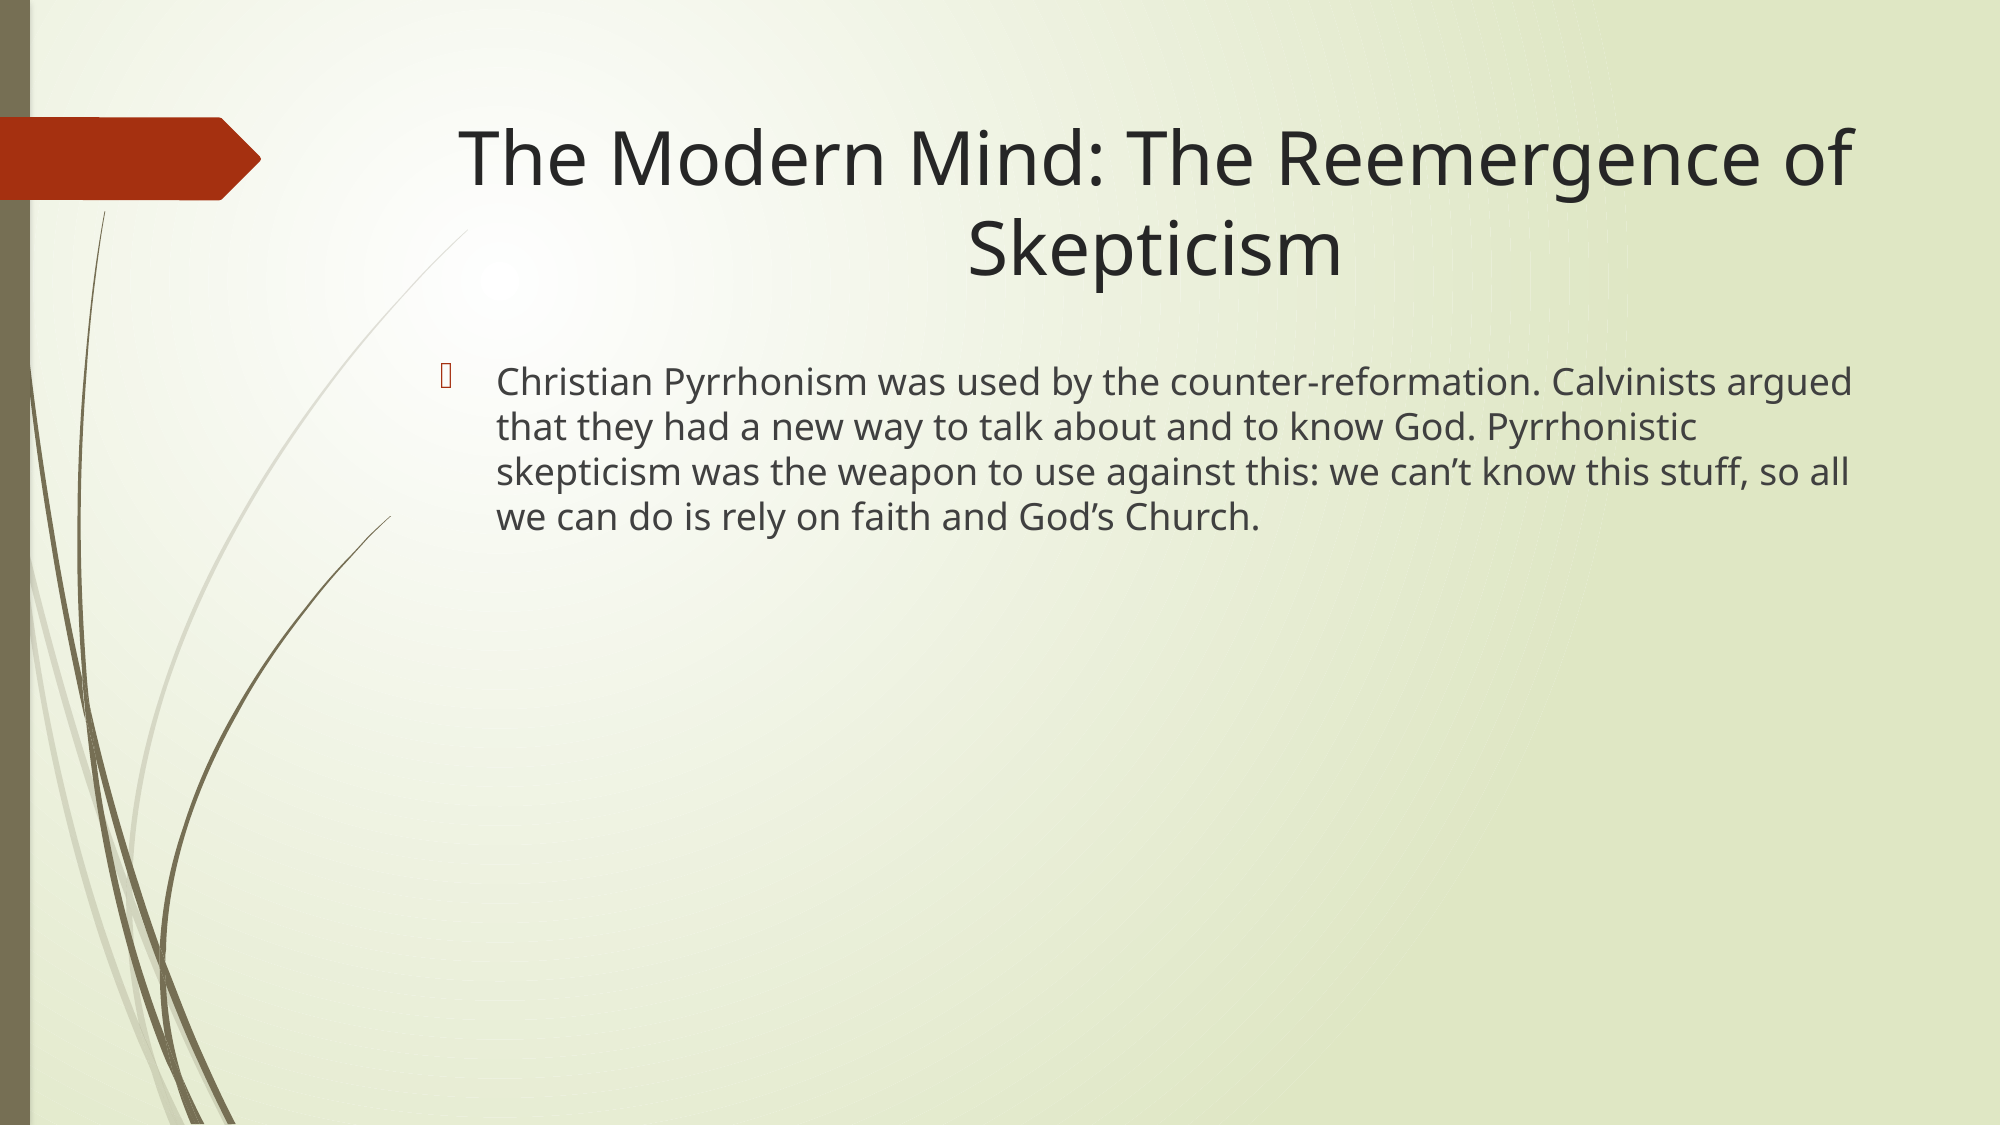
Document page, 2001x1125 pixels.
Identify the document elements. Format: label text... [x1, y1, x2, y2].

title The Modern Mind: The Reemergence of Skepticism [425, 102, 1888, 313]
list Christian Pyrrhonism was used by the counter-reformation. Calvinists argued that they had a new way to talk about and to know God. Pyrrhonistic skepticism was the weapon to use against this: we can’t know this stuff, so all we can do is rely on faith and God’s Church. [424, 350, 1888, 970]
